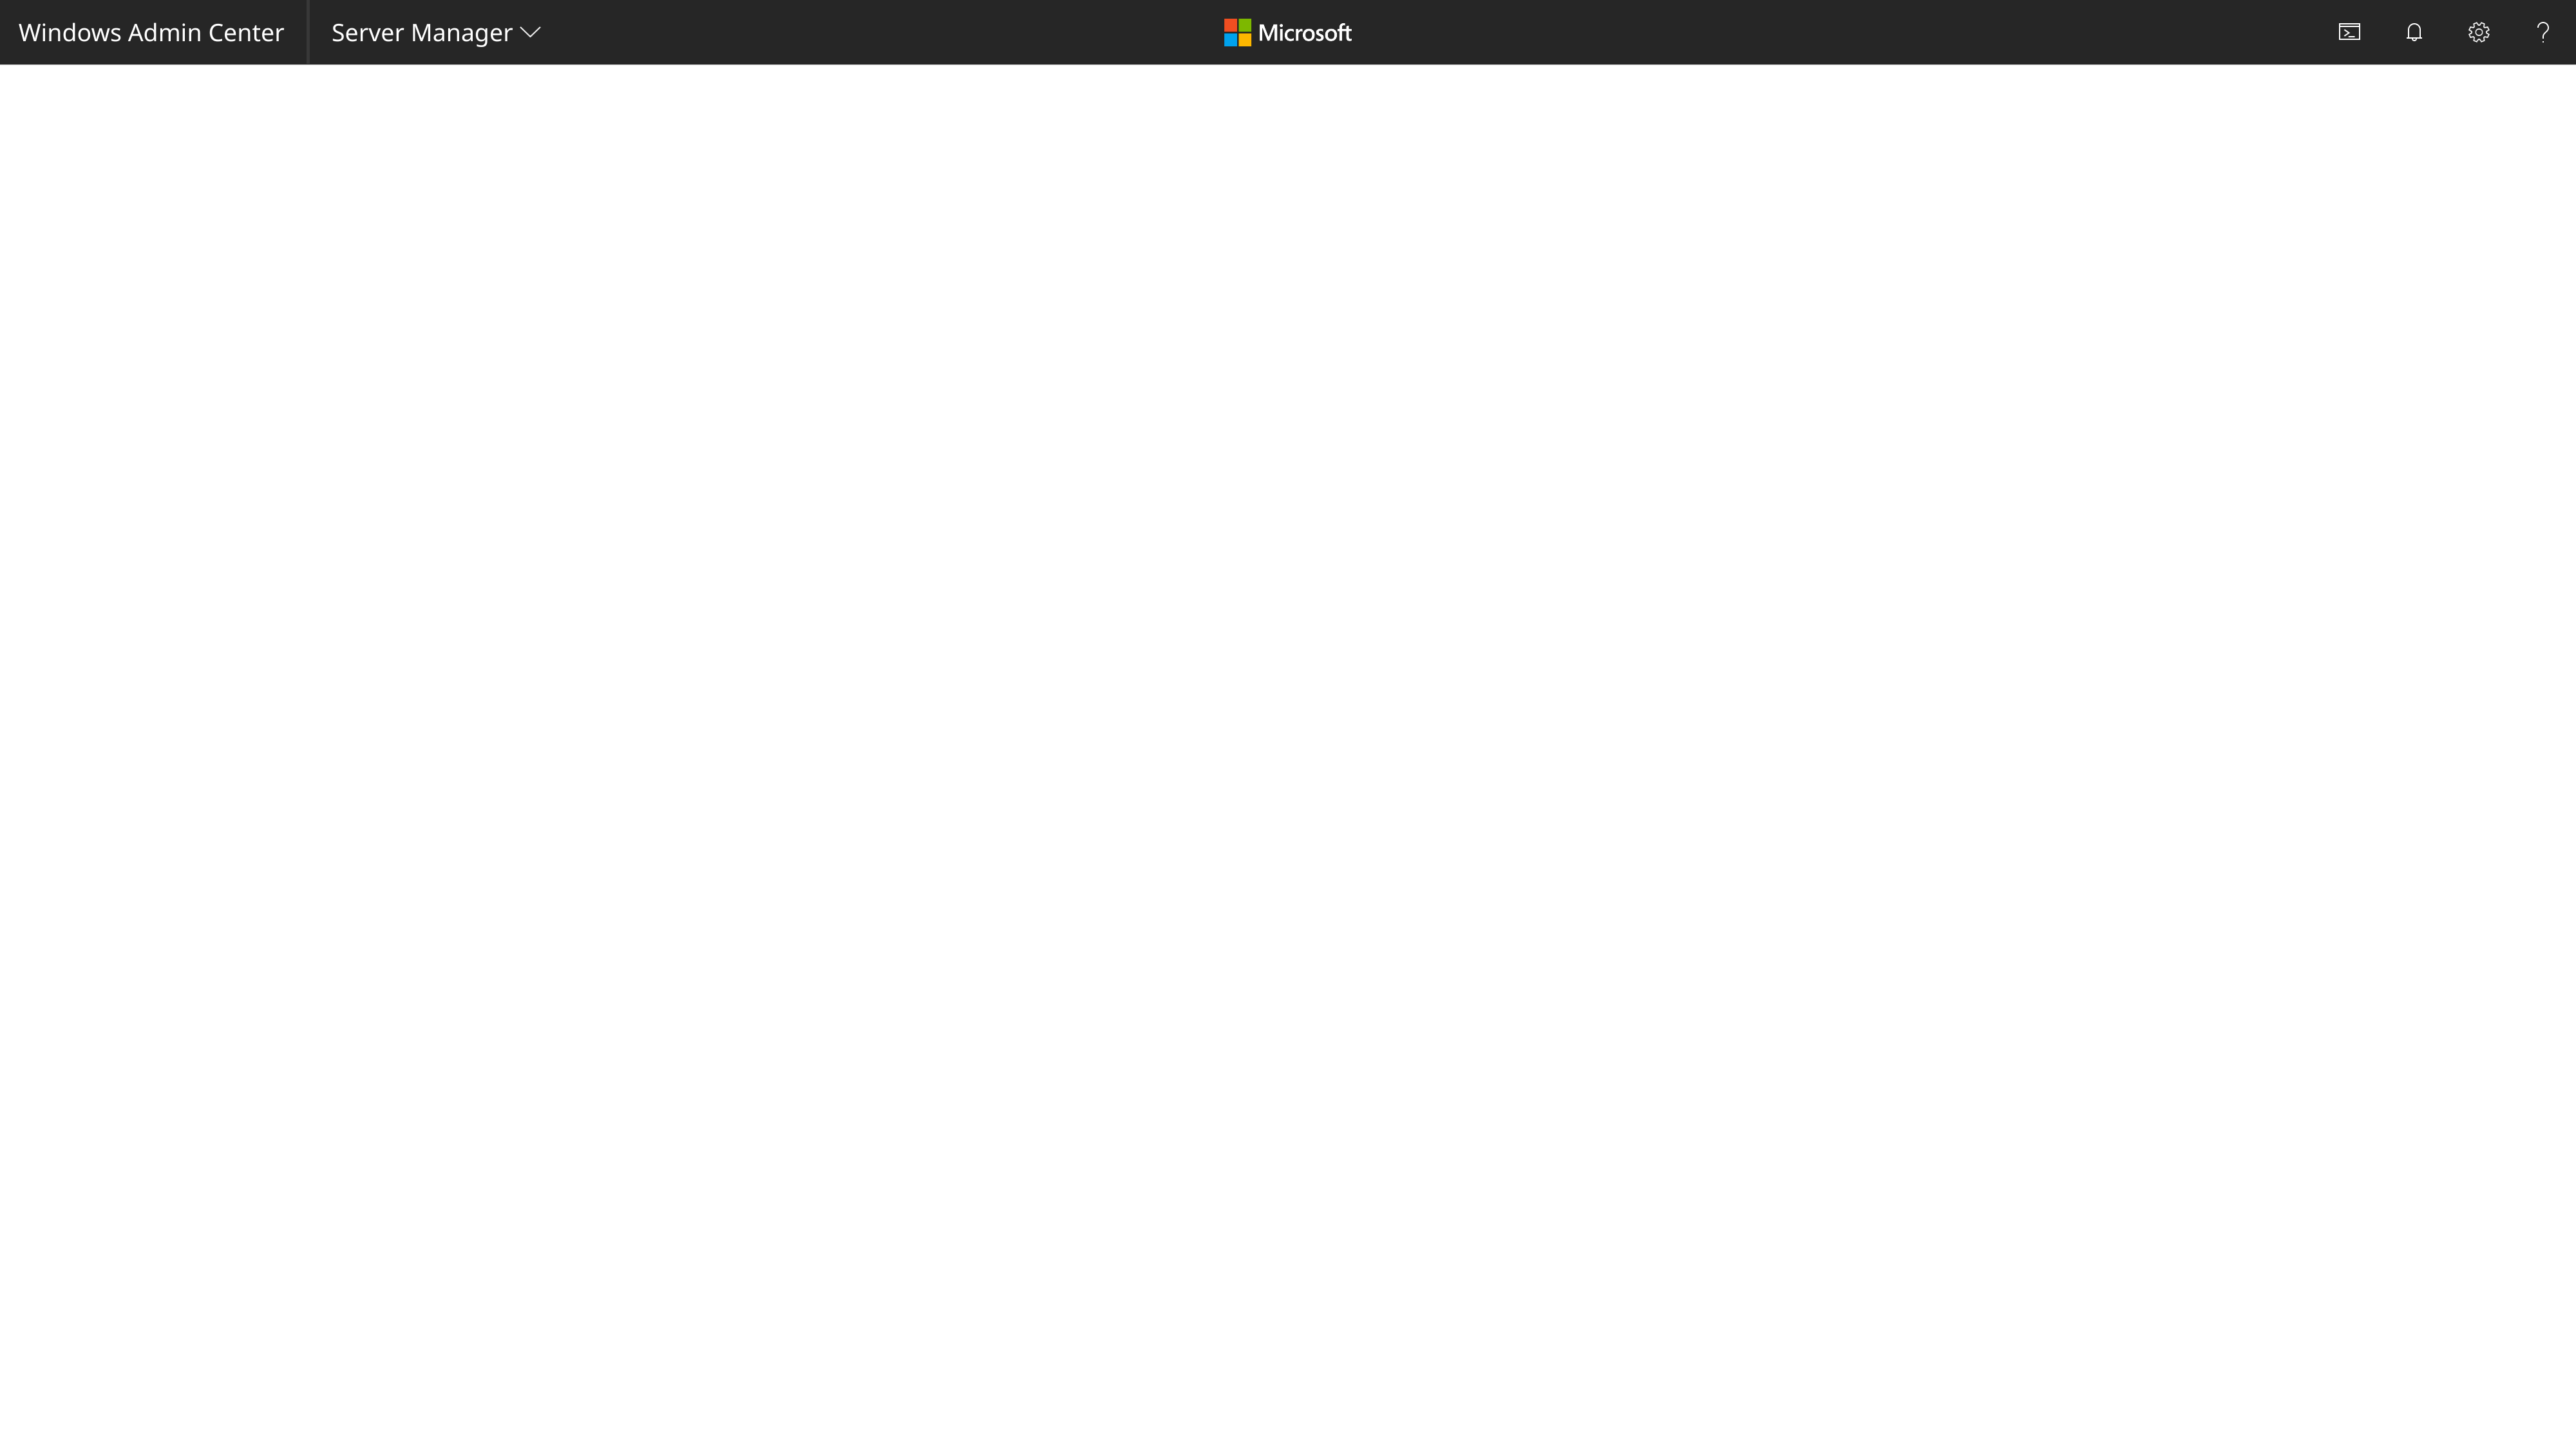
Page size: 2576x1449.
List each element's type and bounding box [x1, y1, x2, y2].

picture [2404, 22, 2425, 43]
picture [2468, 22, 2490, 43]
picture [2533, 22, 2554, 43]
picture [1224, 19, 1352, 46]
picture [520, 22, 541, 43]
picture [2339, 22, 2360, 43]
